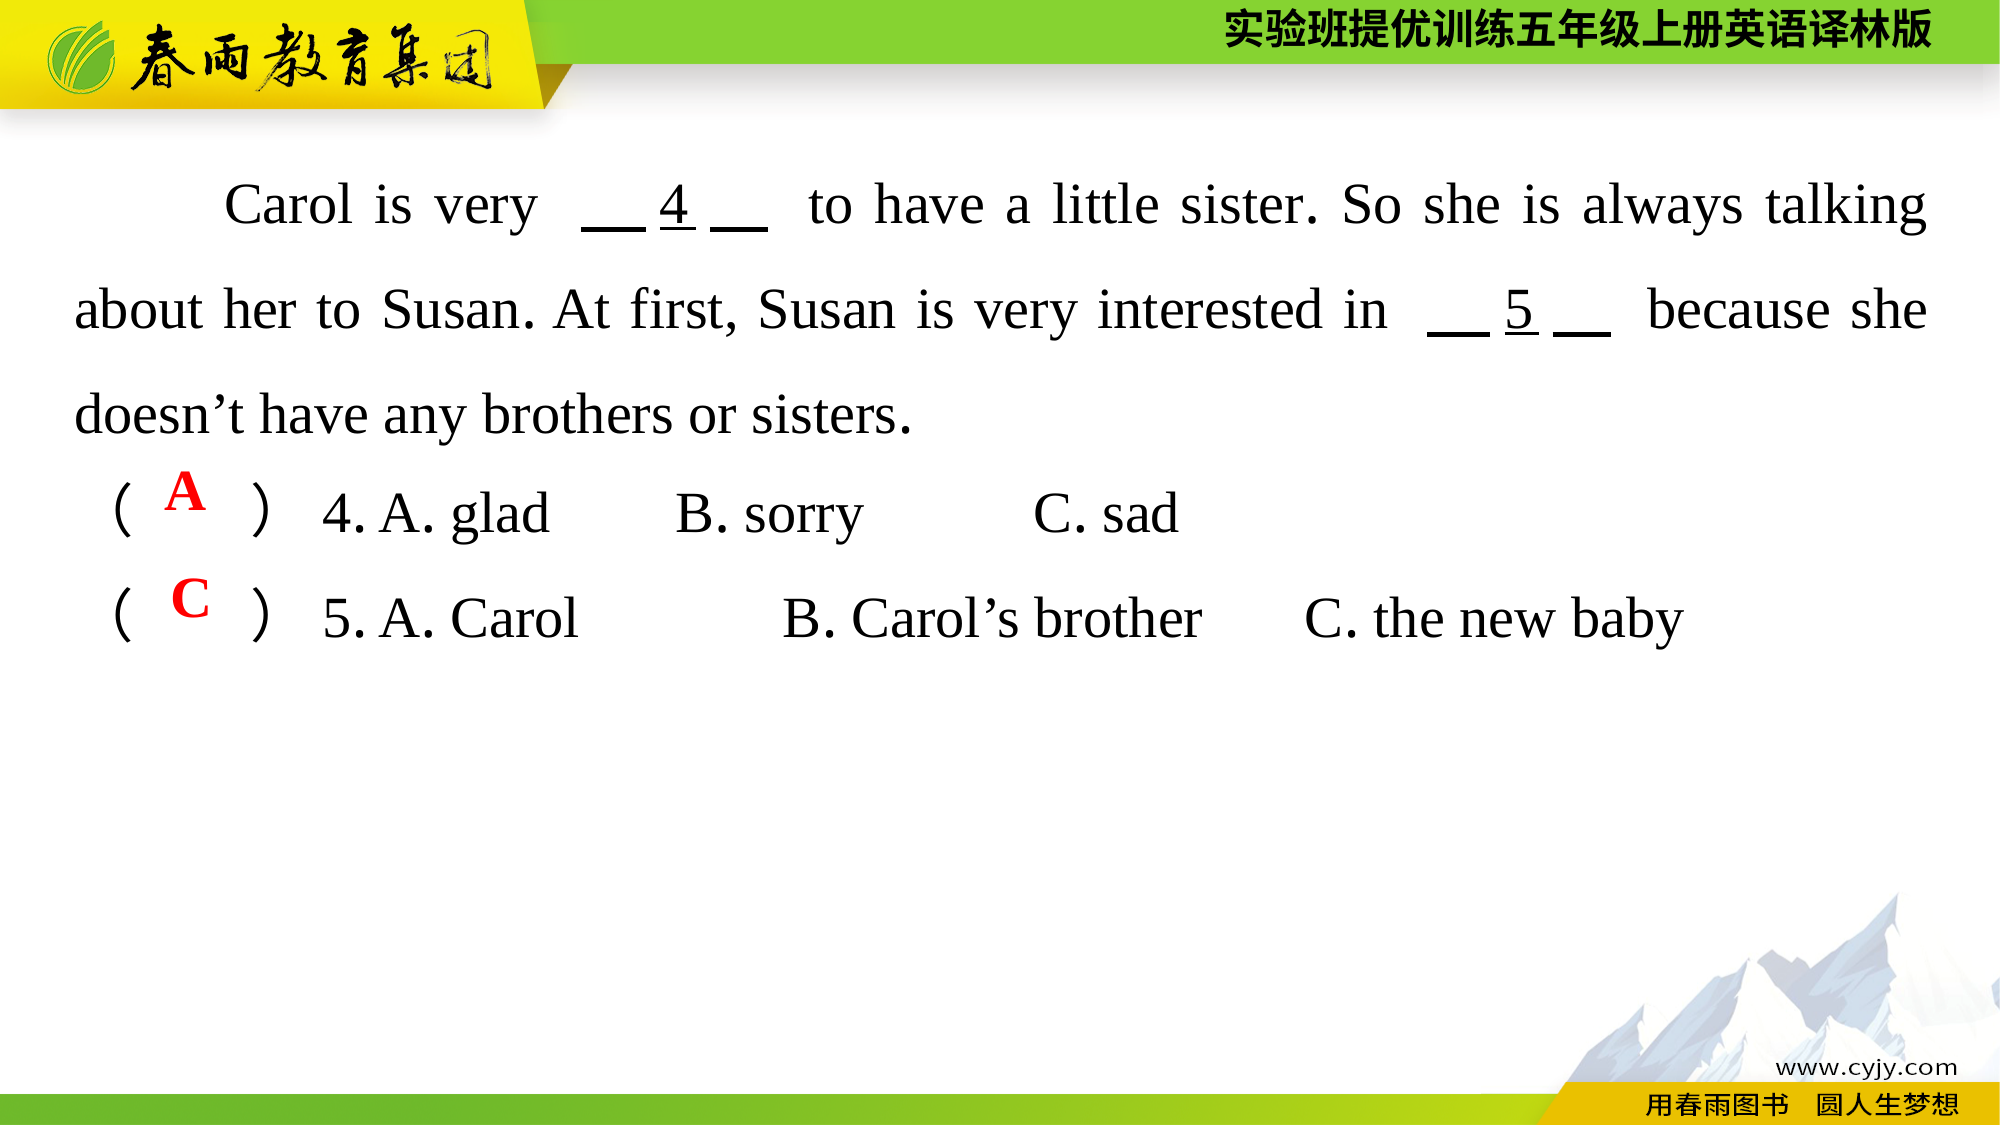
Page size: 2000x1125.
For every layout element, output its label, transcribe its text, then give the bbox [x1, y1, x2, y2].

text_box A [149, 444, 222, 530]
text_box （ ）4. A. glad B. sorry C. sad （ ）5. A. Carol B. Carol’s brother C. the new baby [60, 431, 1945, 657]
list Carol is very 4 to have a little sister. So she is always talking about her to Susan. At first, Susan is very interested in 5 because she doesn’t have any brothers or sisters. [59, 122, 1944, 443]
text_box C [155, 551, 228, 637]
picture [0, 0, 2000, 1125]
